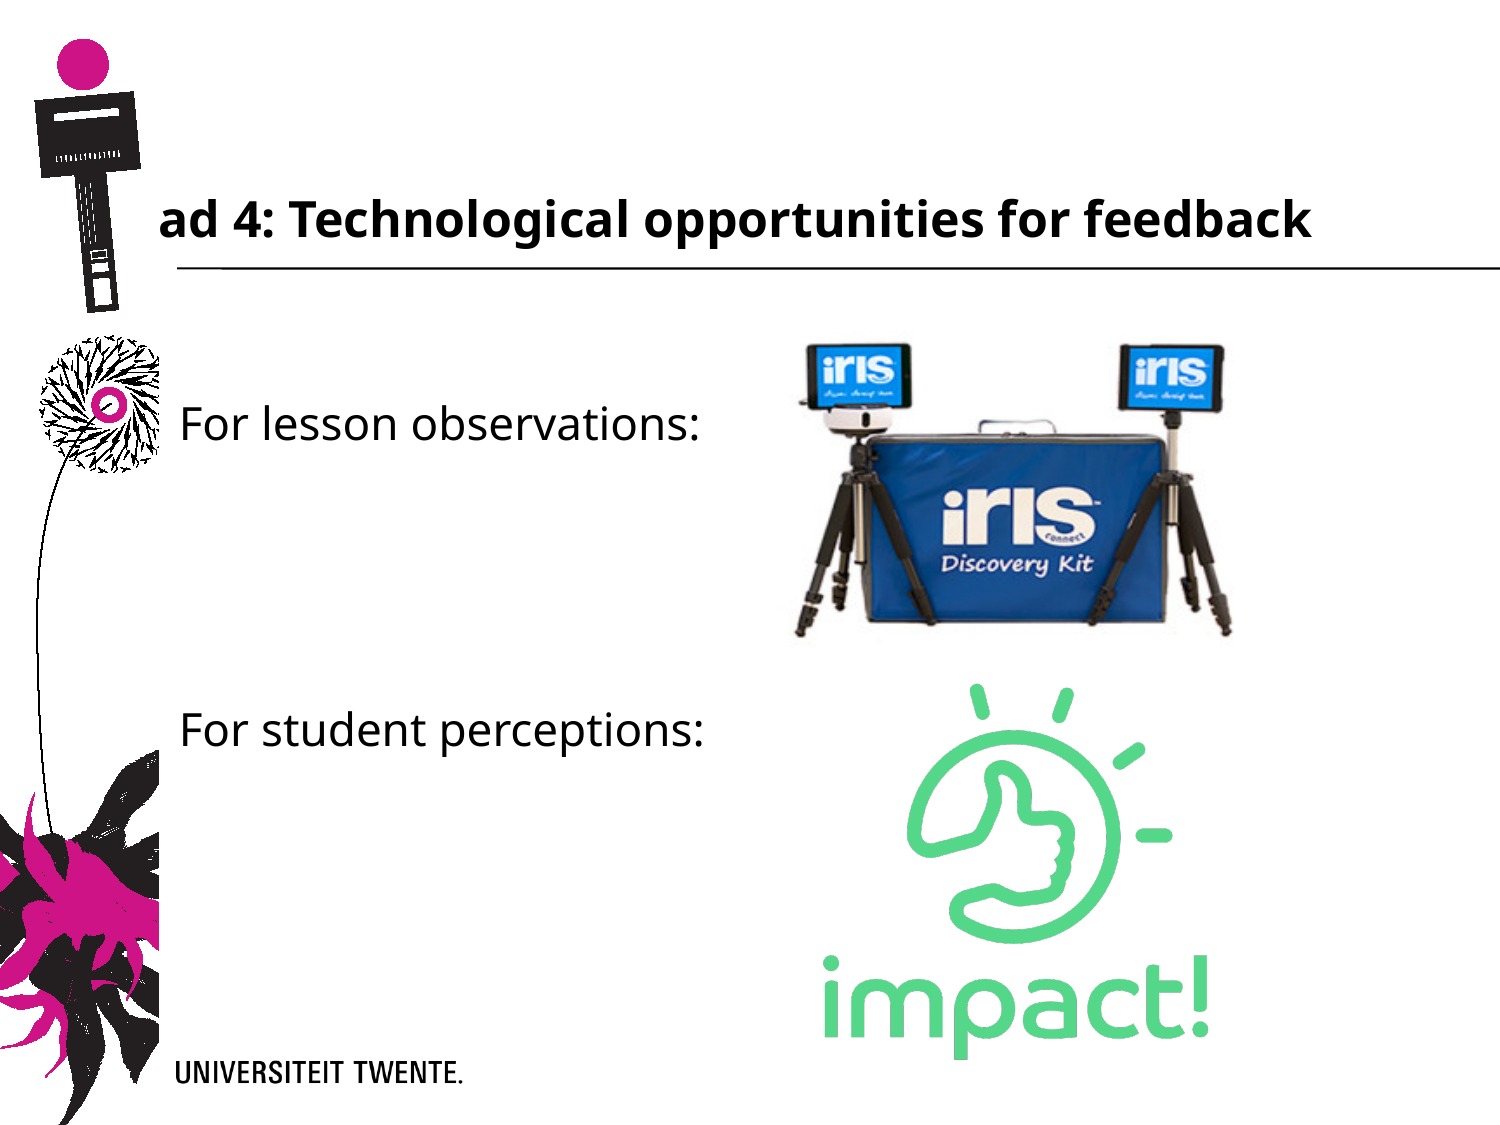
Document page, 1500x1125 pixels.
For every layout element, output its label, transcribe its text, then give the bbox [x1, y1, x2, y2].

picture [820, 680, 1211, 1063]
picture [761, 306, 1282, 658]
title ad 4: Technological opportunities for feedback [162, 59, 1500, 248]
picture [0, 0, 482, 1125]
list For lesson observations: For student perceptions: [178, 267, 1459, 921]
